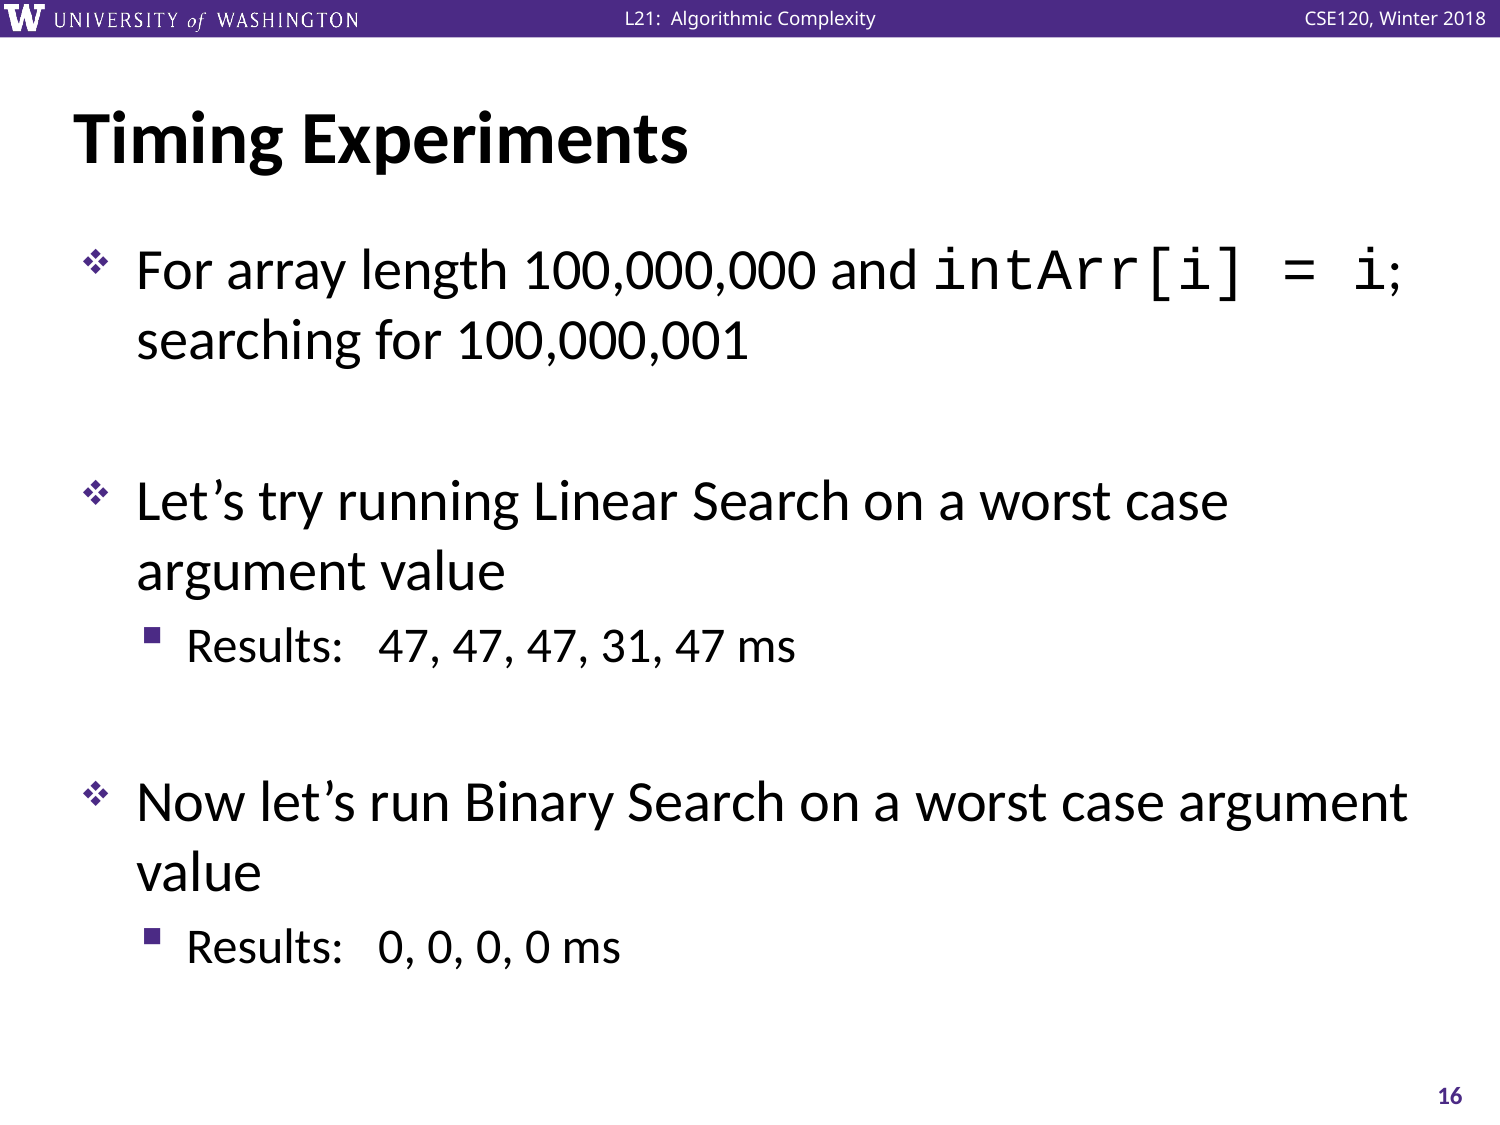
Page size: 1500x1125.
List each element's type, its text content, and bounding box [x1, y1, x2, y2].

slide_number 16 [1400, 1065, 1500, 1125]
picture [4, 4, 358, 32]
list For array length 100,000,000 and intArr[i] = i; searching for 100,000,001 Let’s try running Linear Search on a worst case argument value Results: 47, 47, 47, 31, 47 ms Now let’s run Binary Search on a worst case argument value Results: 0, 0, 0, 0 ms [64, 223, 1438, 1040]
title Timing Experiments [58, 71, 1438, 197]
